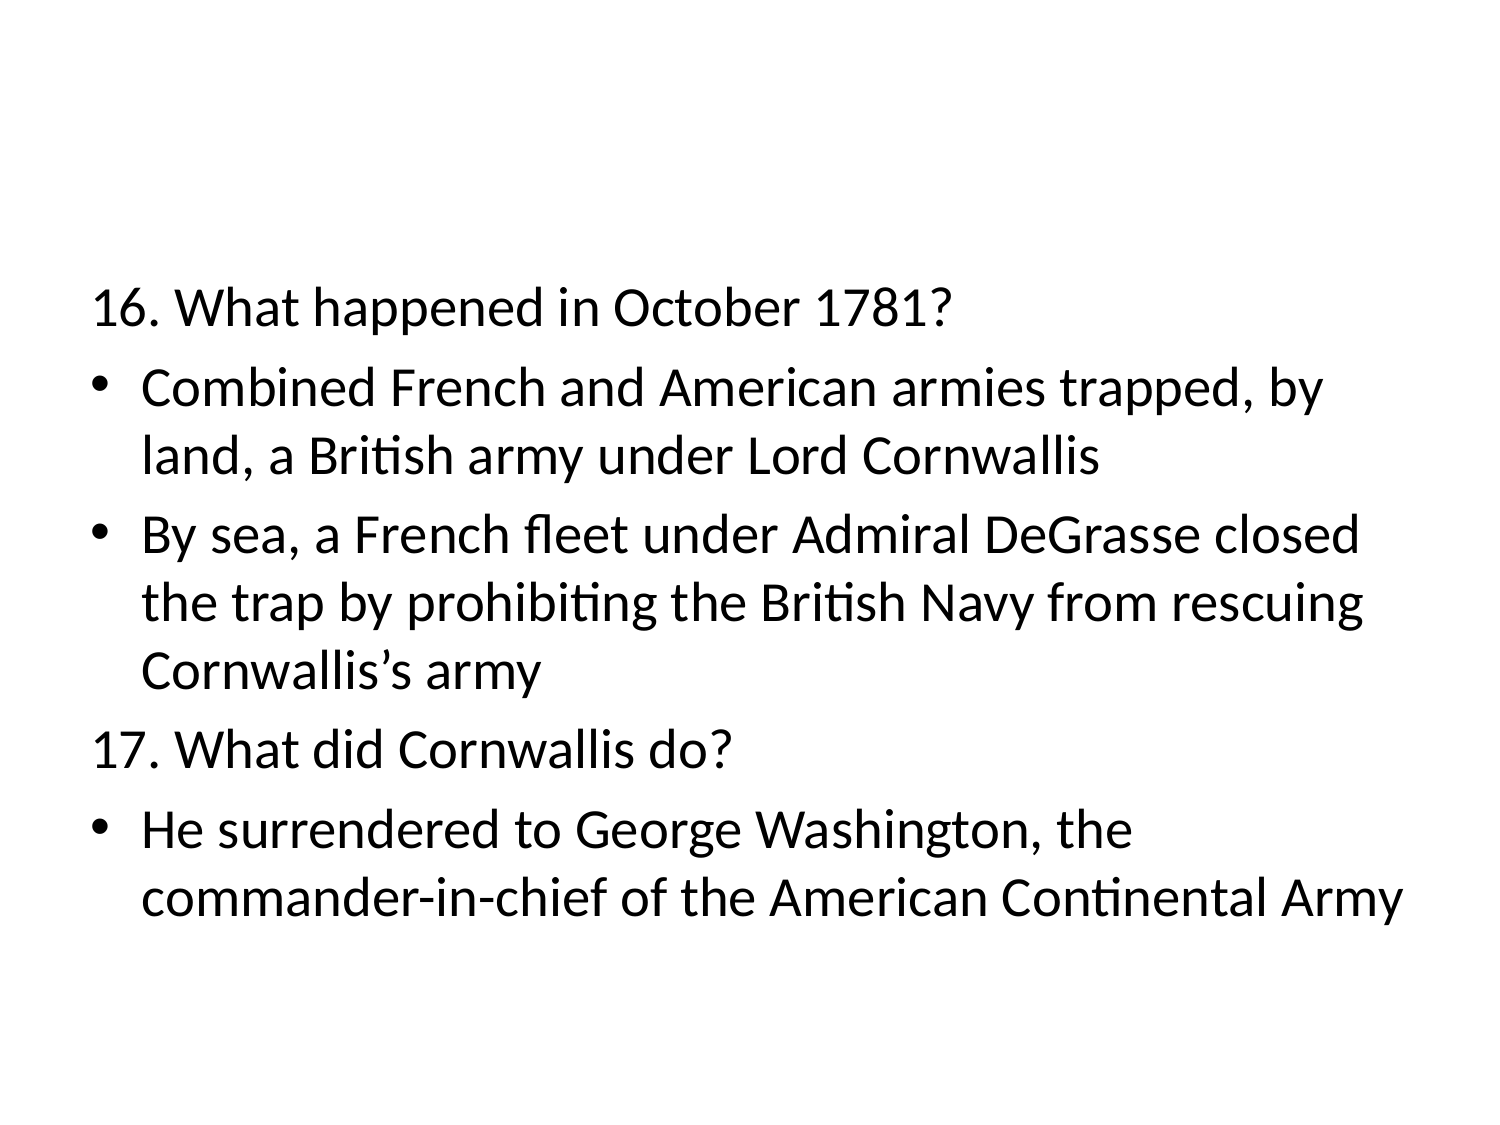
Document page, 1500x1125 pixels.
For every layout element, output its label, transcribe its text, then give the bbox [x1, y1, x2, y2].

list 16. What happened in October 1781? Combined French and American armies trapped, by land, a British army under Lord Cornwallis By sea, a French fleet under Admiral DeGrasse closed the trap by prohibiting the British Navy from rescuing Cornwallis’s army 17. What did Cornwallis do? He surrendered to George Washington, the commander-in-chief of the American Continental Army [75, 262, 1425, 1005]
